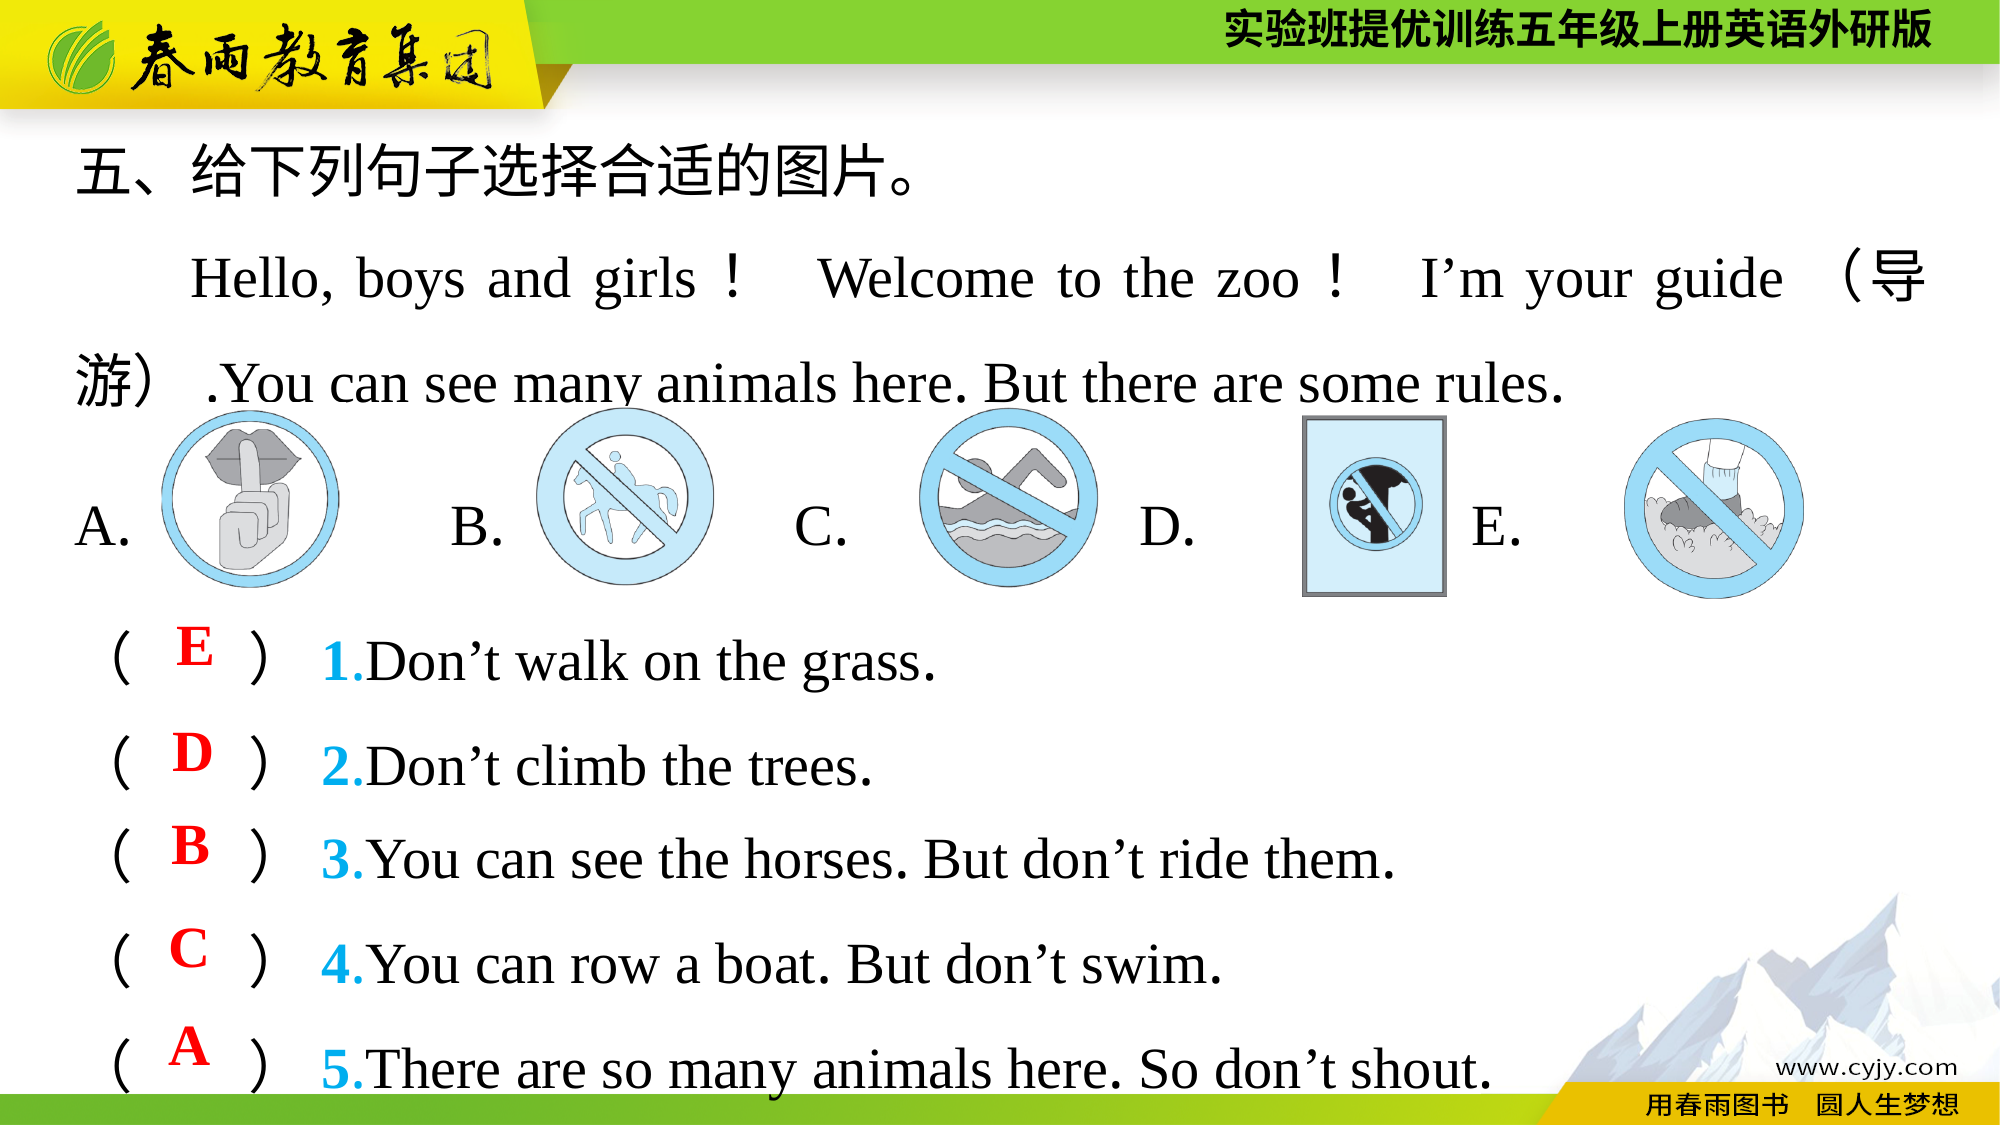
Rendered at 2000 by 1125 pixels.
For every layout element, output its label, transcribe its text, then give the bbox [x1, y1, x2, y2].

text_box A [153, 1000, 226, 1085]
text_box E [161, 600, 230, 685]
text_box C [153, 902, 226, 987]
text_box D [157, 706, 230, 777]
picture [0, 0, 2000, 1125]
list 五、给下列句子选择合适的图片。 Hello, boys and girls！ Welcome to the zoo！ I’m your guide（导游）.You can see many animals here. But there are some rules. A. B. C. D. E. （ ）1.Don’t walk on the grass. （ ）2.Don’t climb the trees. [59, 92, 1944, 777]
text_box B [156, 799, 226, 884]
text_box （ ）3.You can see the horses. But don’t ride them. （ ）4.You can row a boat. But don’t swim. （ ）5.There are so many animals here. So don’t shout. [59, 777, 1944, 1108]
